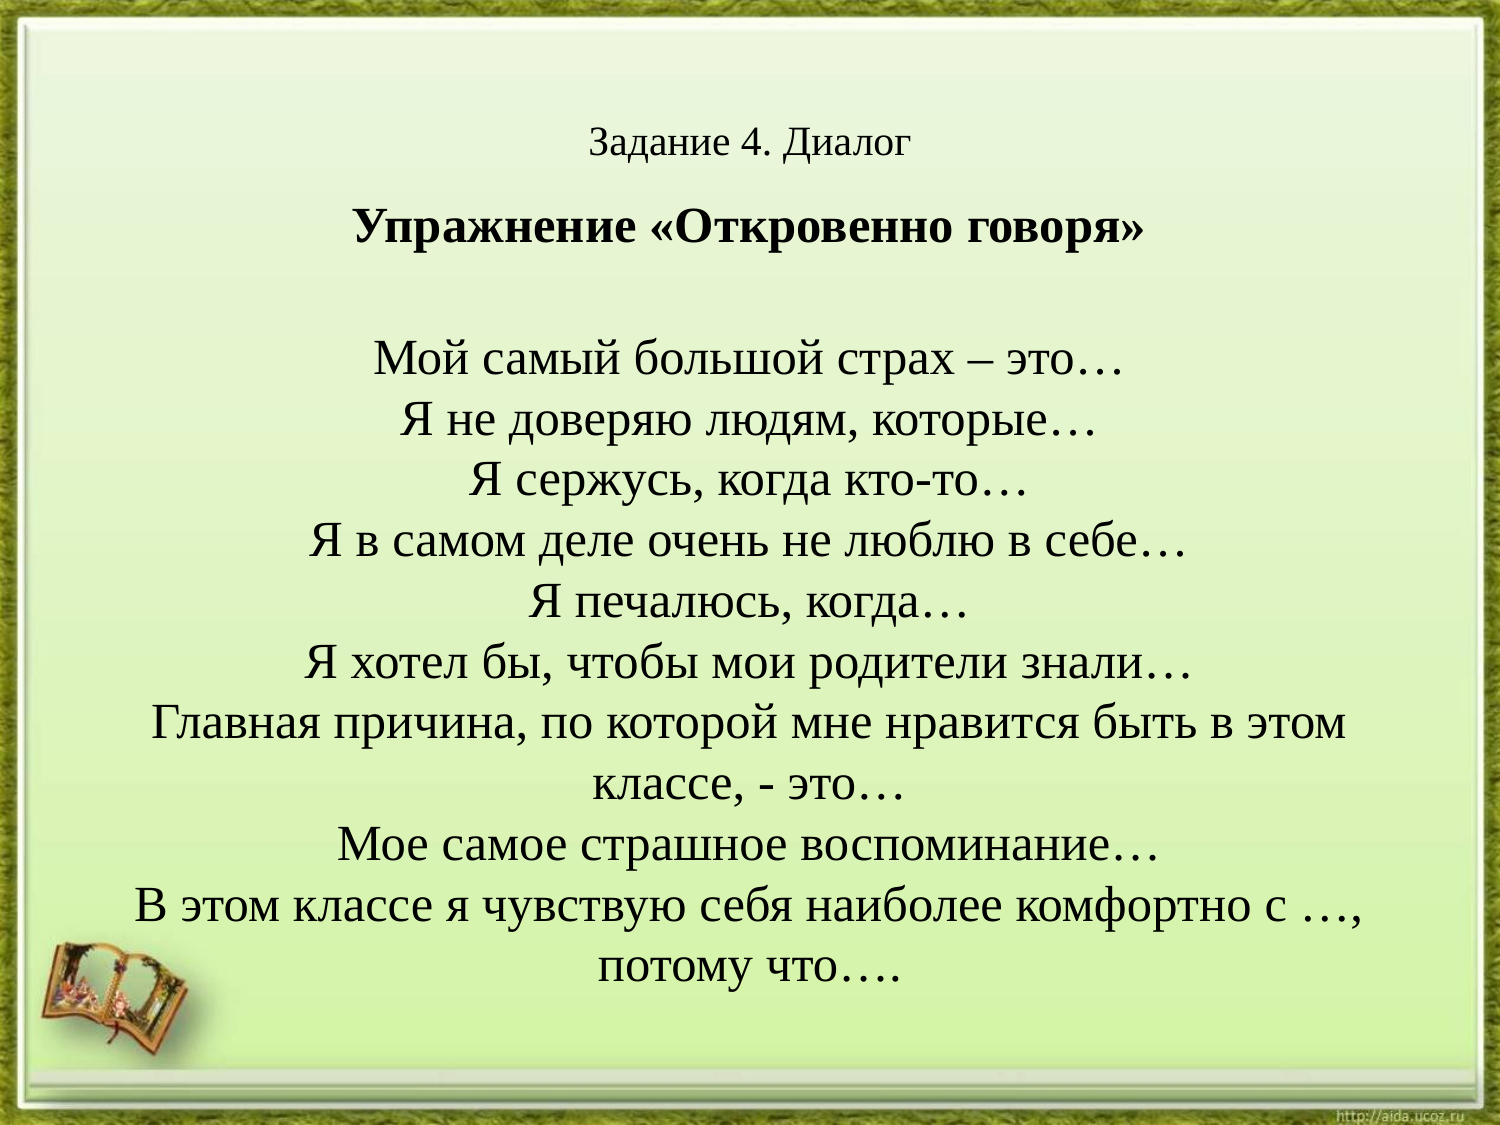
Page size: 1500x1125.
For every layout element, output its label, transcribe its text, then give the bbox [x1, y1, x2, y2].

list Упражнение «Откровенно говоря» Мой самый большой страх – это… Я не доверяю людям, которые… Я сержусь, когда кто-то… Я в самом деле очень не люблю в себе… Я печалюсь, когда… Я хотел бы, чтобы мои родители знали… Главная причина, по которой мне нравится быть в этом классе, - это… Мое самое страшное воспоминание… В этом классе я чувствую себя наиболее комфортно с …, потому что…. [75, 184, 1425, 1005]
picture [0, 0, 1500, 1125]
title Задание 4. Диалог [75, 45, 1425, 184]
